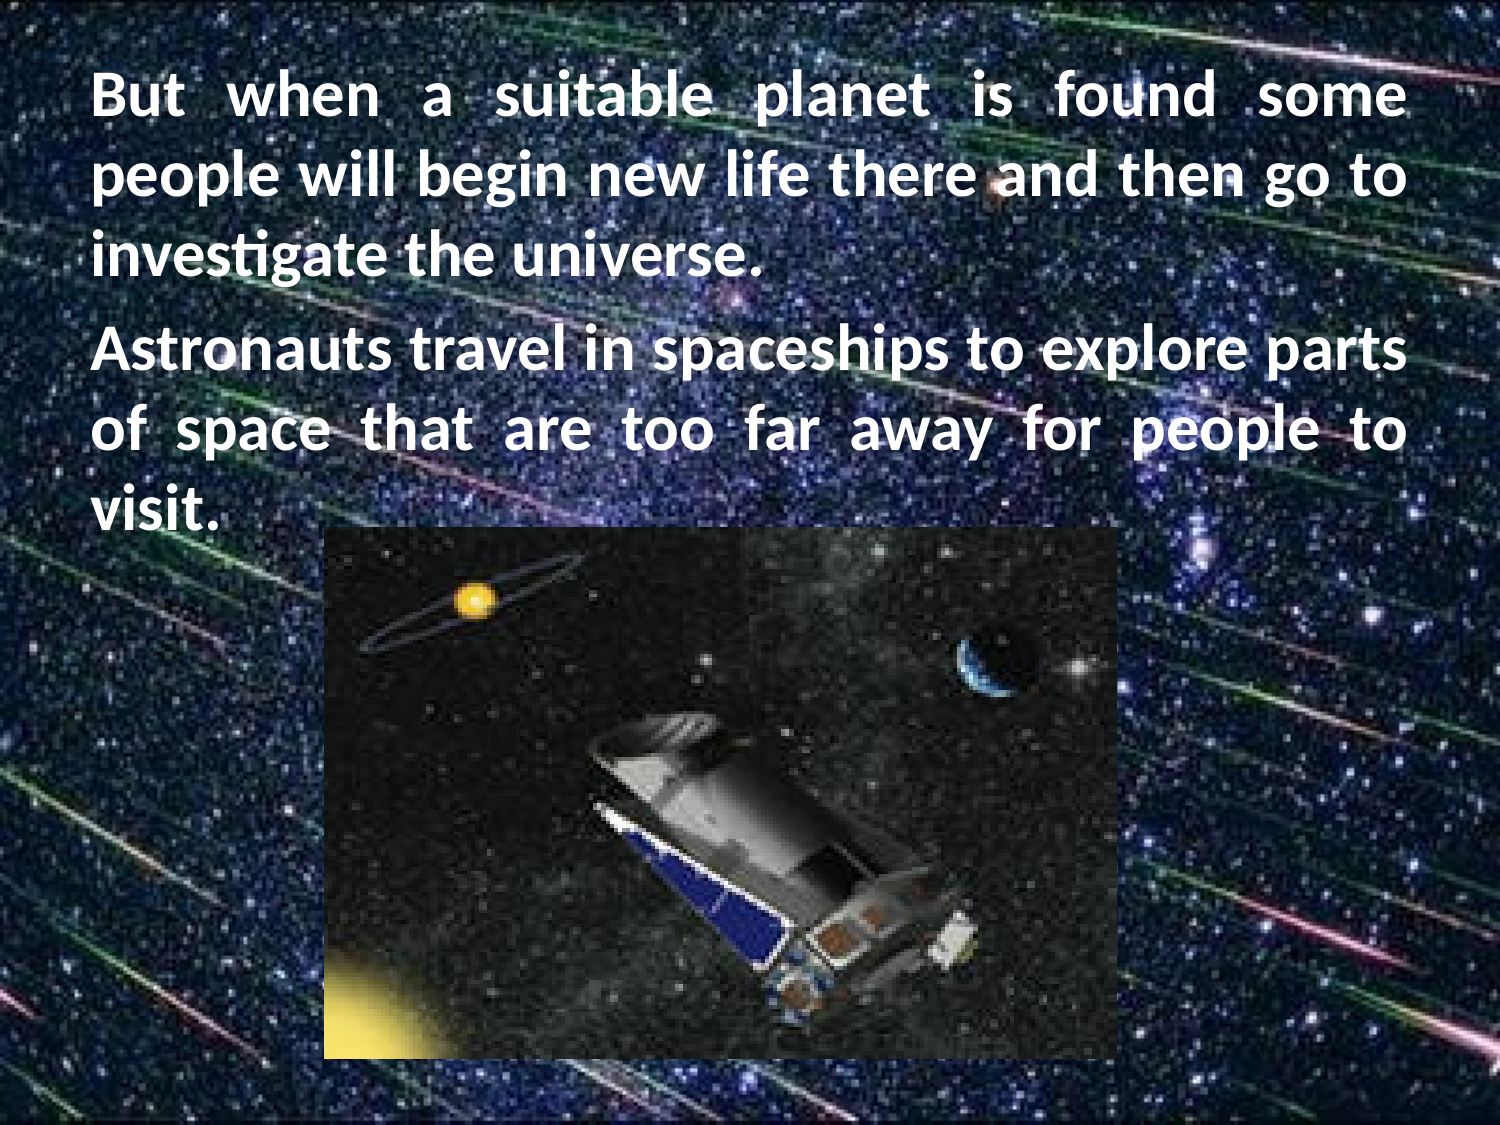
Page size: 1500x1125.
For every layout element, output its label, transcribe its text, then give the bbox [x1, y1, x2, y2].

list But when a suitable planet is found some people will begin new life there and then go to investigate the universe. Astronauts travel in spaceships to explore parts of space that are too far away for people to visit. [75, 42, 1425, 1005]
picture [0, 0, 1500, 1125]
